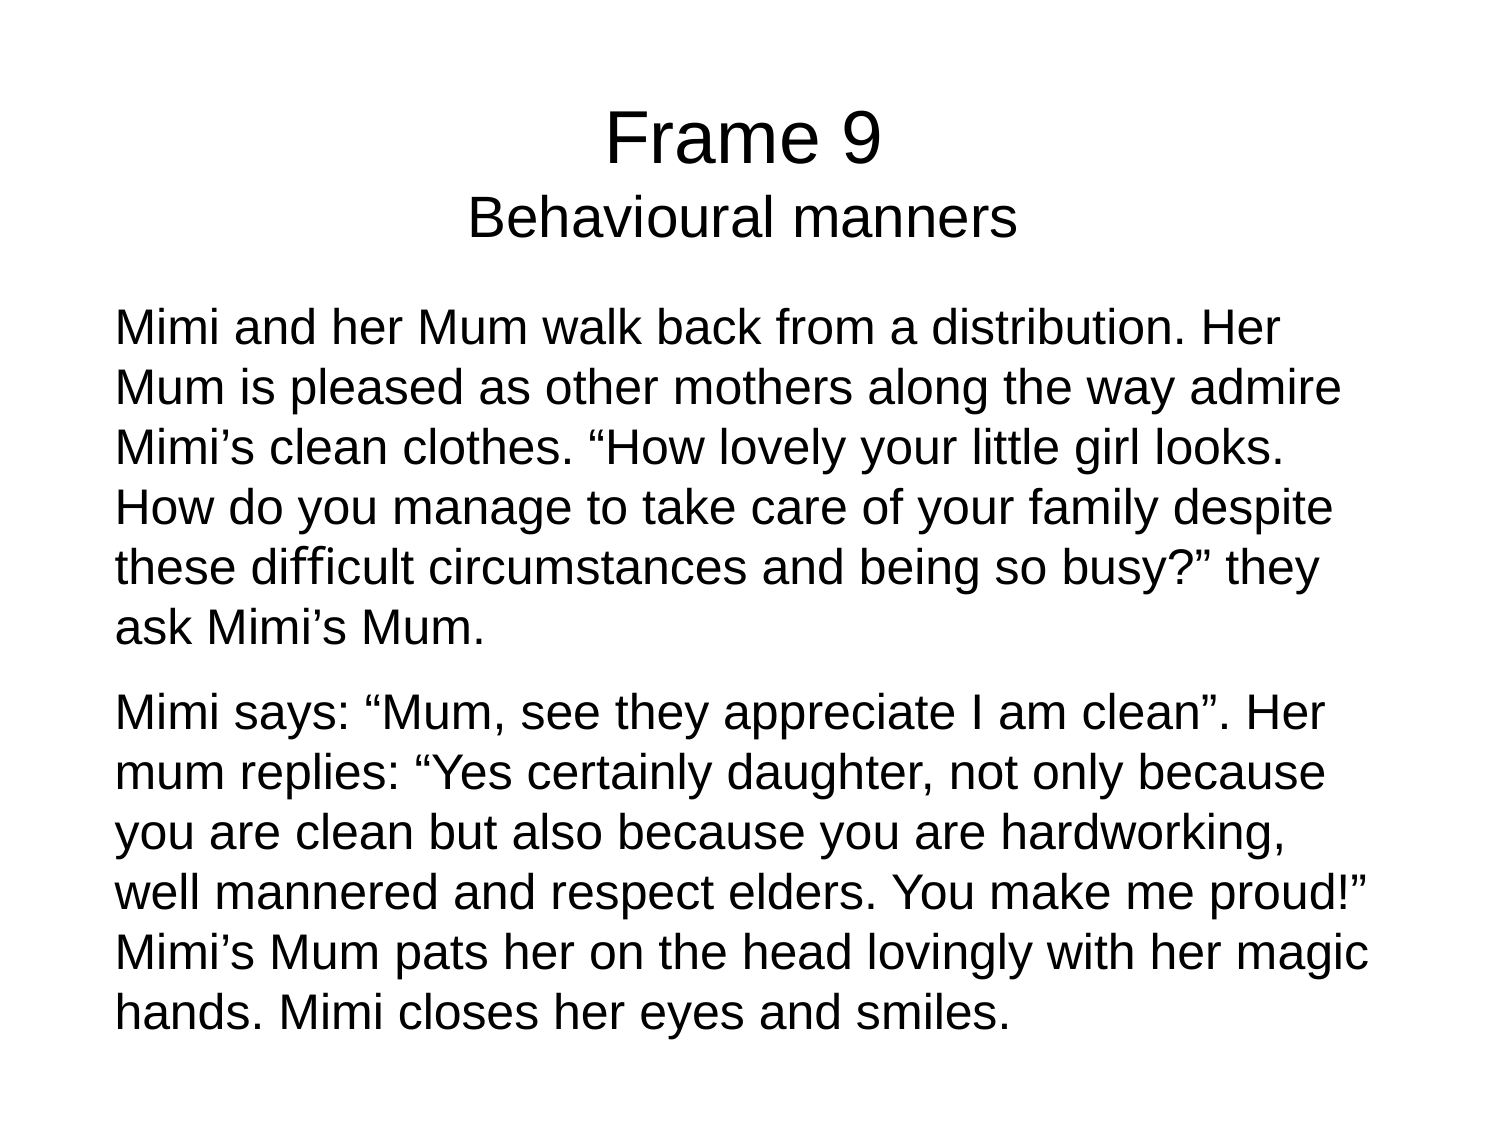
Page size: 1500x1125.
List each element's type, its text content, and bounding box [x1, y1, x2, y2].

title Frame 9 Behavioural manners [68, 75, 1419, 263]
text_box Mimi and her Mum walk back from a distribution. Her Mum is pleased as other mothers along the way admire Mimi’s clean clothes. “How lovely your little girl looks. How do you manage to take care of your family despite these diﬃcult circumstances and being so busy?” they ask Mimi’s Mum. Mimi says: “Mum, see they appreciate I am clean”. Her mum replies: “Yes certainly daughter, not only because you are clean but also because you are hardworking, well mannered and respect elders. You make me proud!” Mimi’s Mum pats her on the head lovingly with her magic hands. Mimi closes her eyes and smiles. [99, 287, 1388, 1048]
